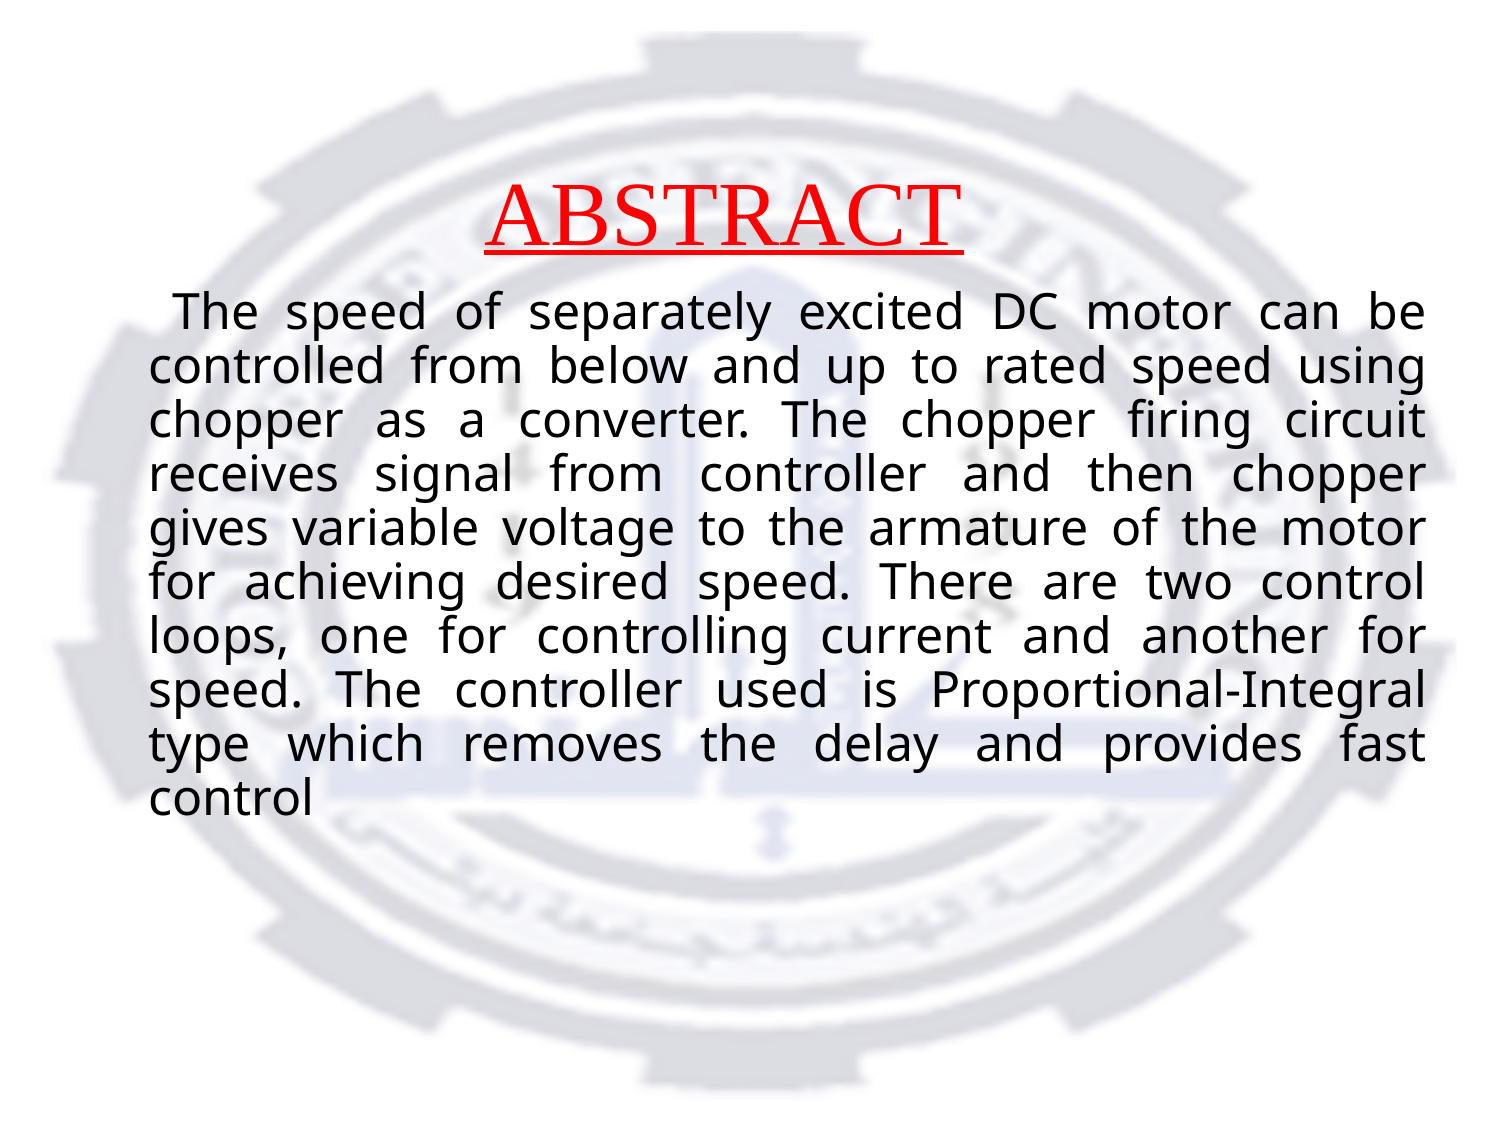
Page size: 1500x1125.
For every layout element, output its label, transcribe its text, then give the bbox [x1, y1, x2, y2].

title ABSTRACT [126, 96, 1322, 278]
list The speed of separately excited DC motor can be controlled from below and up to rated speed using chopper as a converter. The chopper firing circuit receives signal from controller and then chopper gives variable voltage to the armature of the motor for achieving desired speed. There are two control loops, one for controlling current and another for speed. The controller used is Proportional-Integral type which removes the delay and provides fast control [126, 278, 1436, 1035]
